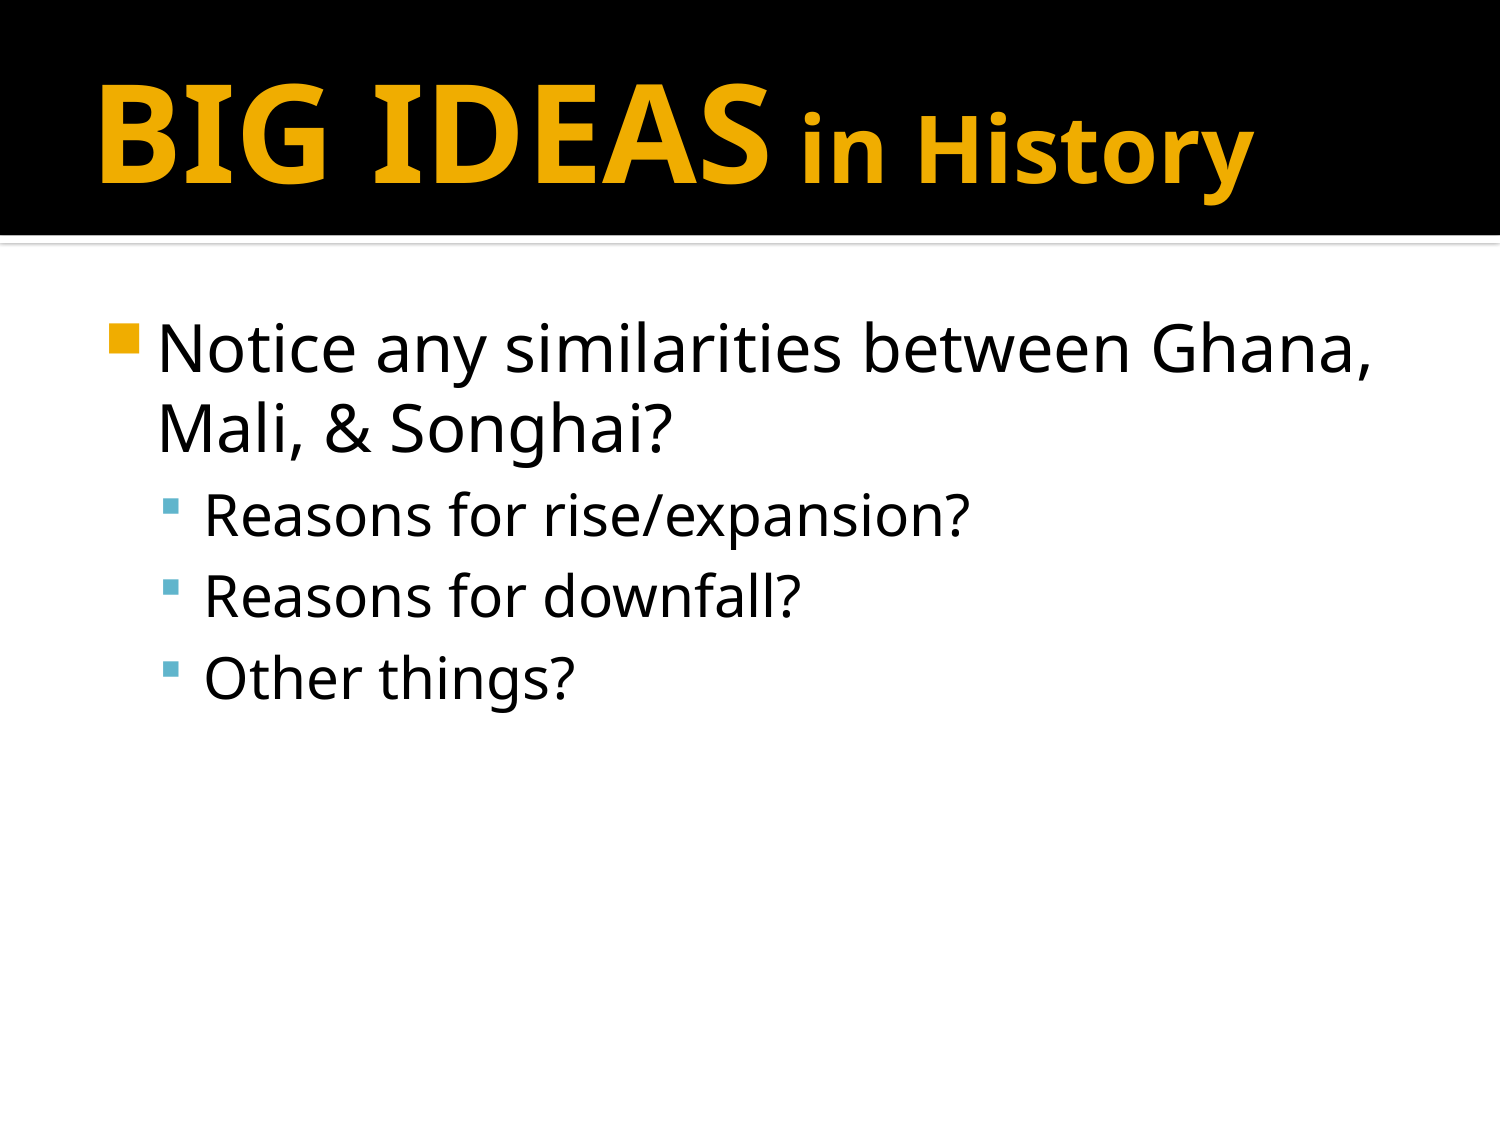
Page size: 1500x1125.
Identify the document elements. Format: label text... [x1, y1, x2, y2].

list Notice any similarities between Ghana, Mali, & Songhai? Reasons for rise/expansion? Reasons for downfall? Other things? [75, 291, 1425, 1050]
title BIG IDEAS in History [75, 25, 1425, 231]
